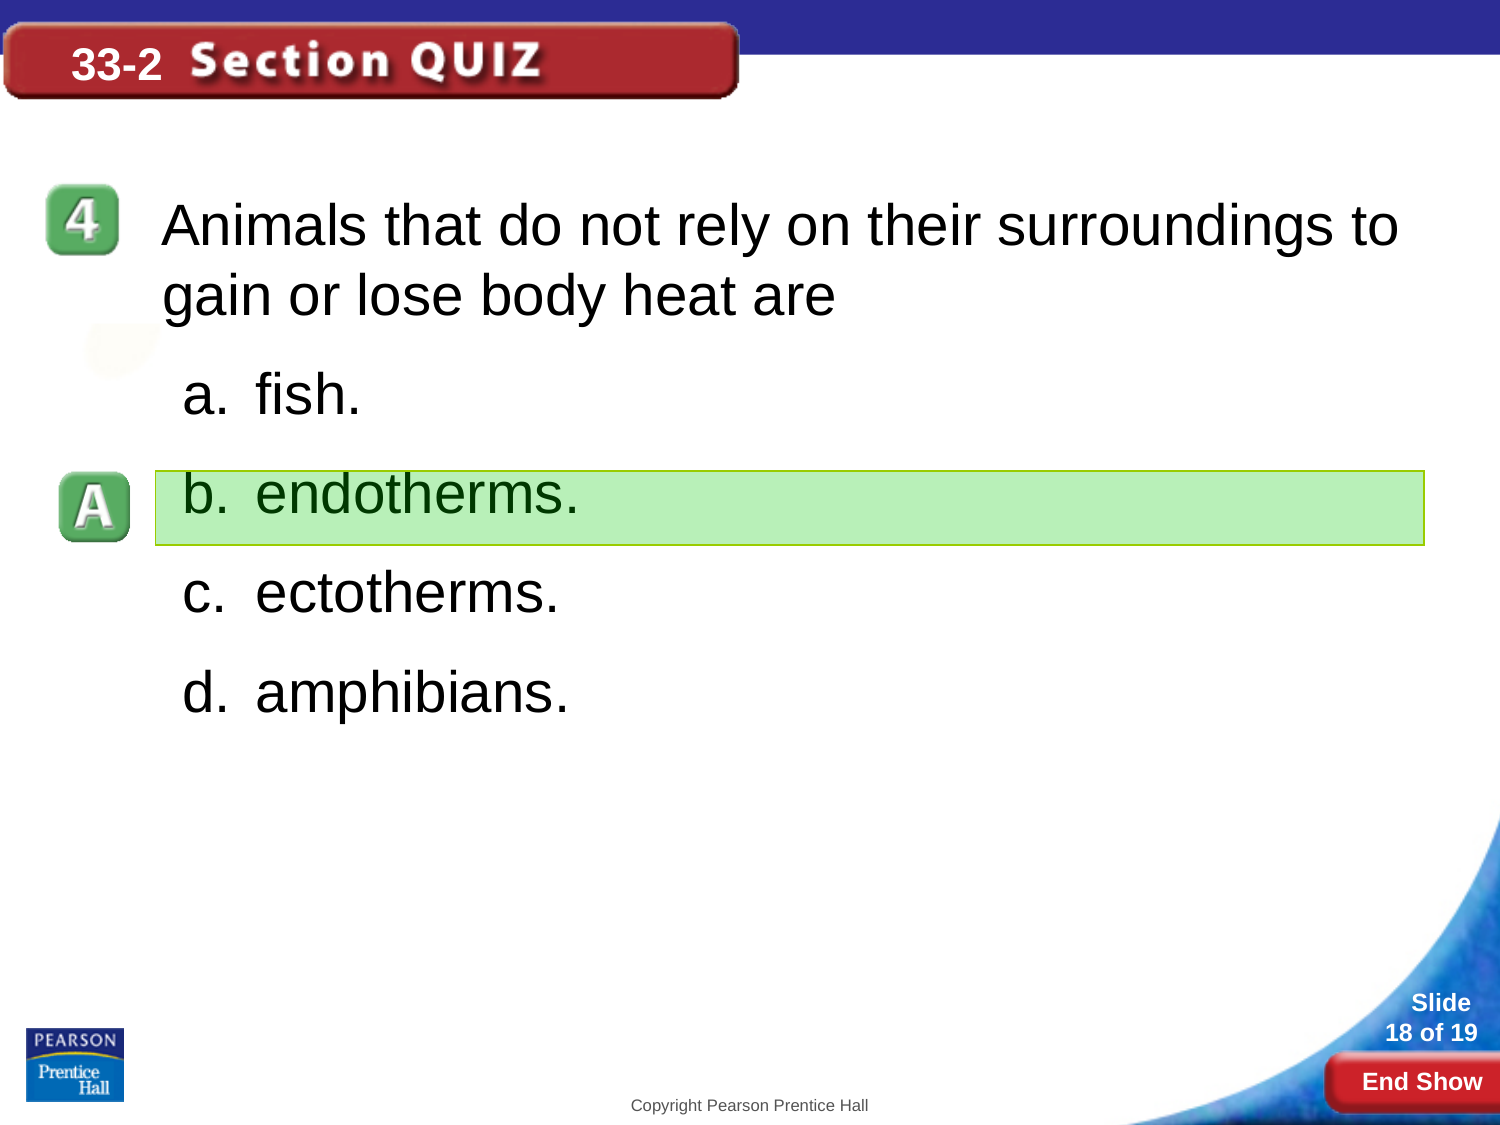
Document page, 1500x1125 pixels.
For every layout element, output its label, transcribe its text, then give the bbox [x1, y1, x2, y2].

picture [49, 465, 146, 552]
title 33-2 [2, 26, 179, 98]
list Animals that do not rely on their surroundings to gain or lose body heat are fish. endotherms. ectotherms. amphibians. [44, 179, 1440, 888]
picture [38, 178, 136, 264]
picture [0, 0, 1500, 1125]
footer Copyright Pearson Prentice Hall [512, 1087, 988, 1113]
text_box [155, 471, 1424, 545]
